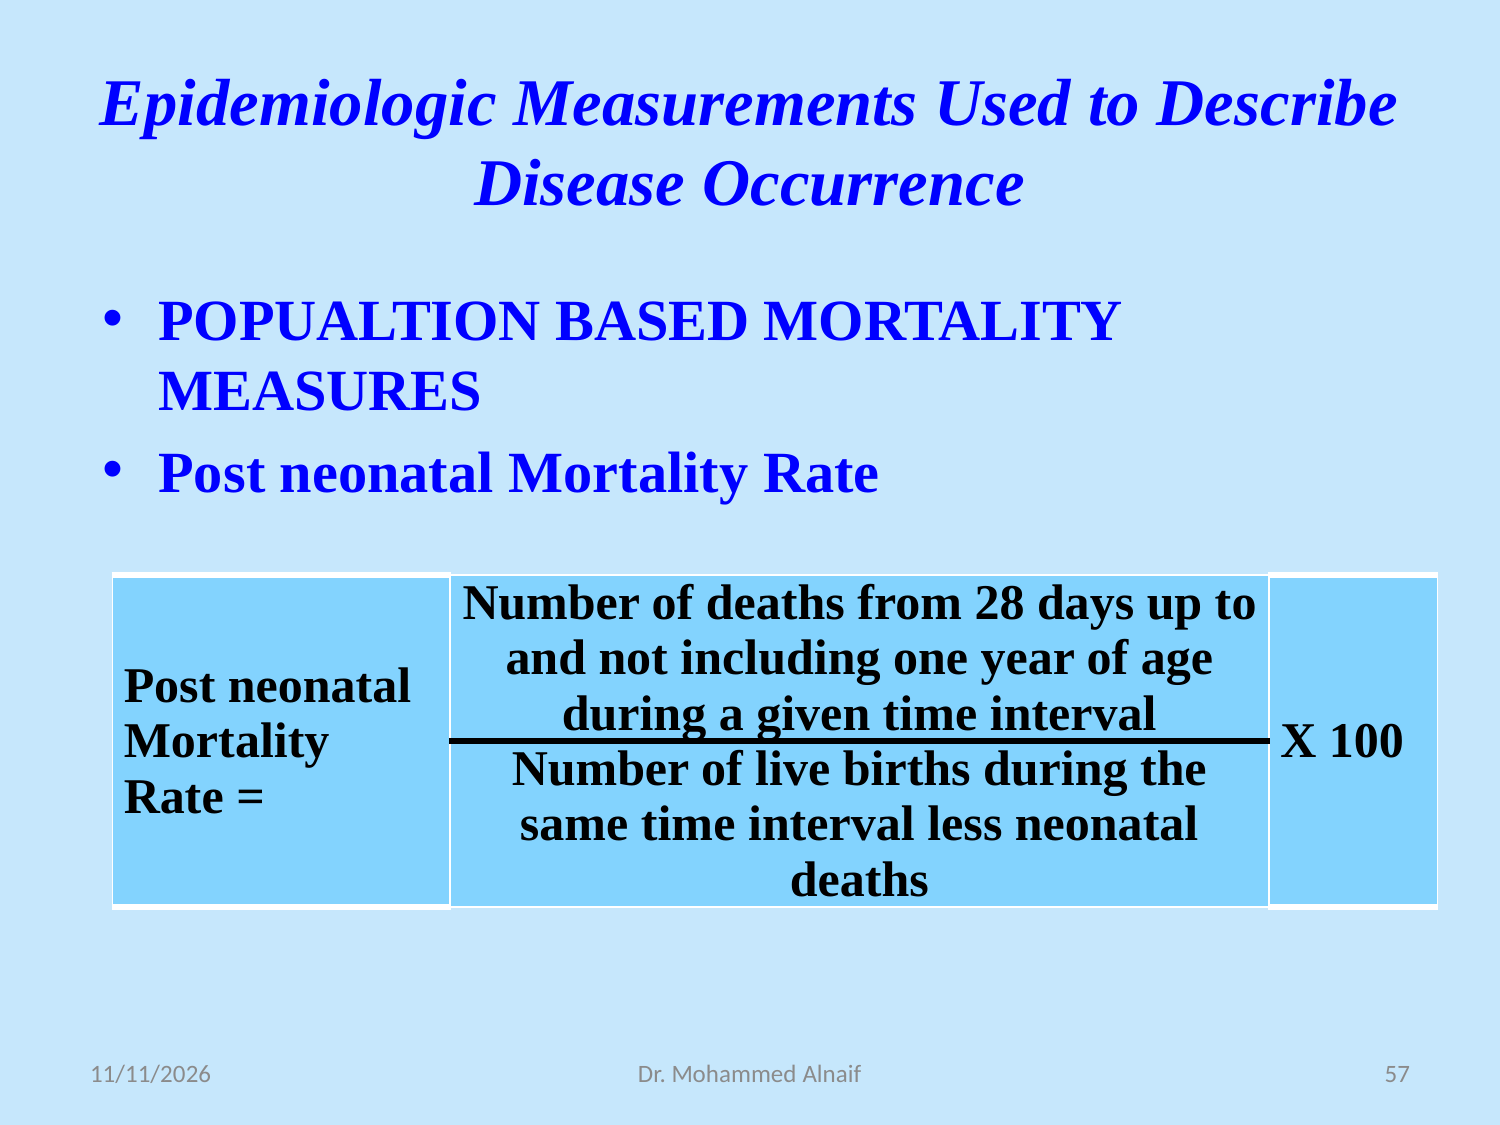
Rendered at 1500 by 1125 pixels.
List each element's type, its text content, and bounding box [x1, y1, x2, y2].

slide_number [75, 1042, 425, 1103]
footer Dr. Mohammed Alnaif [512, 1042, 988, 1103]
table_cell Number of live births during the same time interval less neonatal deaths [451, 744, 1268, 906]
table_header X 100 [1270, 578, 1437, 904]
title Epidemiologic Measurements Used to Describe Disease Occurrence [75, 45, 1425, 233]
table_header Number of deaths from 28 days up to and not including one year of age during a given time interval [451, 576, 1268, 738]
slide_number 57 [1074, 1042, 1425, 1103]
text_box POPUALTION BASED MORTALITY MEASURES Post neonatal Mortality Rate [87, 274, 1450, 1025]
table_header Post neonatal Mortality Rate = [113, 578, 449, 904]
